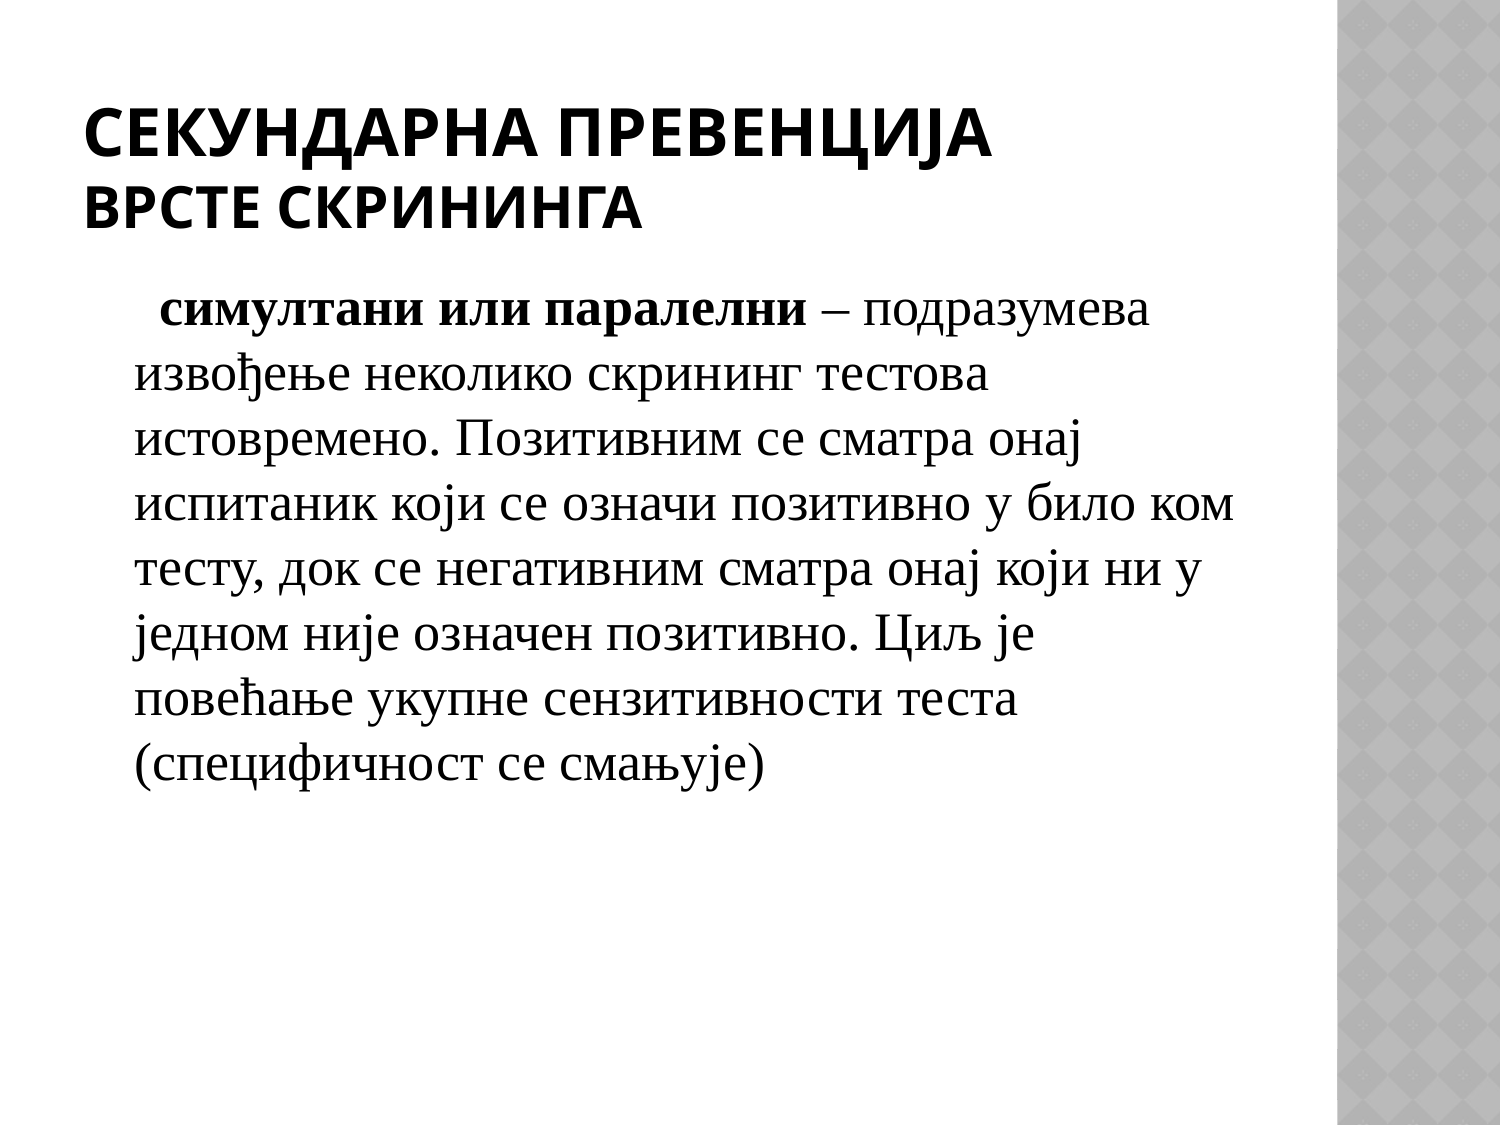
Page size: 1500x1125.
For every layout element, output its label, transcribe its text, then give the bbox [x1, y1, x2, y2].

title Секундарна превенција врсте скрининга [75, 52, 1263, 240]
list симултани или паралелни – подразумева извођење неколико скрининг тестова истовремено. Позитивним се сматра онај испитаник који се означи позитивно у било ком тесту, док се негативним сматра онај који ни у једном није означен позитивно. Циљ је повећање укупне сензитивности теста (специфичност се смањује) [75, 264, 1263, 1059]
